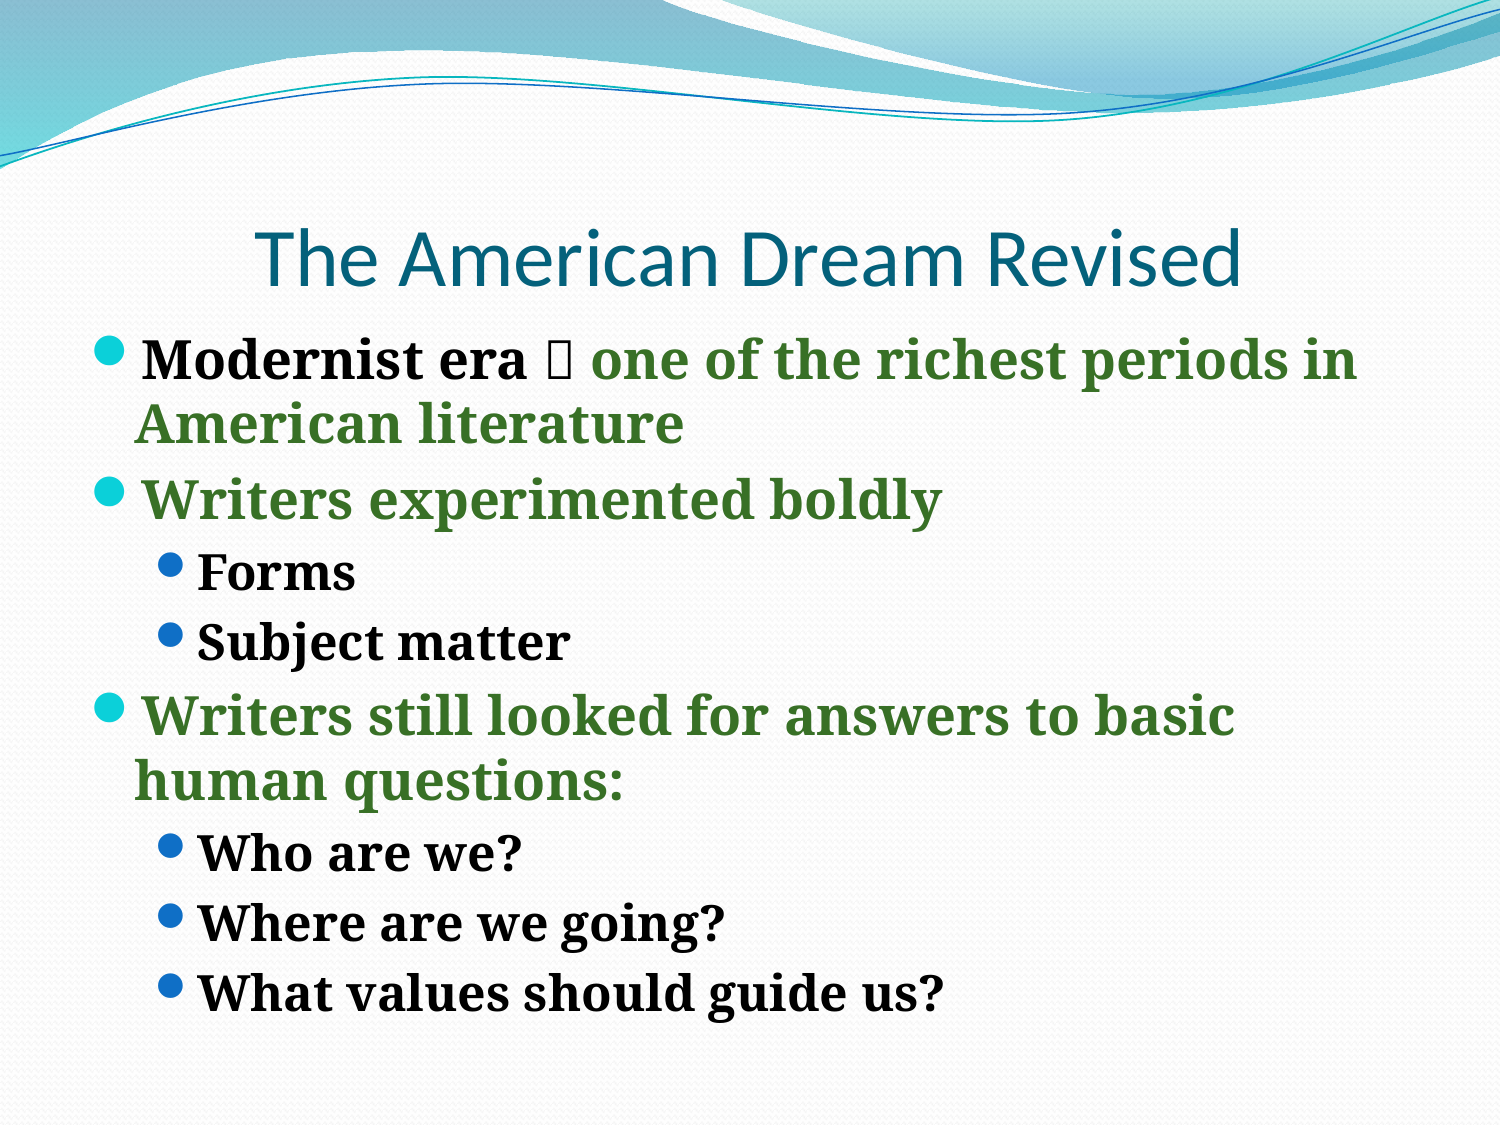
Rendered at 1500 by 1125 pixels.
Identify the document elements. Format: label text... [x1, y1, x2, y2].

title The American Dream Revised [74, 115, 1426, 304]
list Modernist era  one of the richest periods in American literature Writers experimented boldly Forms Subject matter Writers still looked for answers to basic human questions: Who are we? Where are we going? What values should guide us? [74, 317, 1426, 1038]
